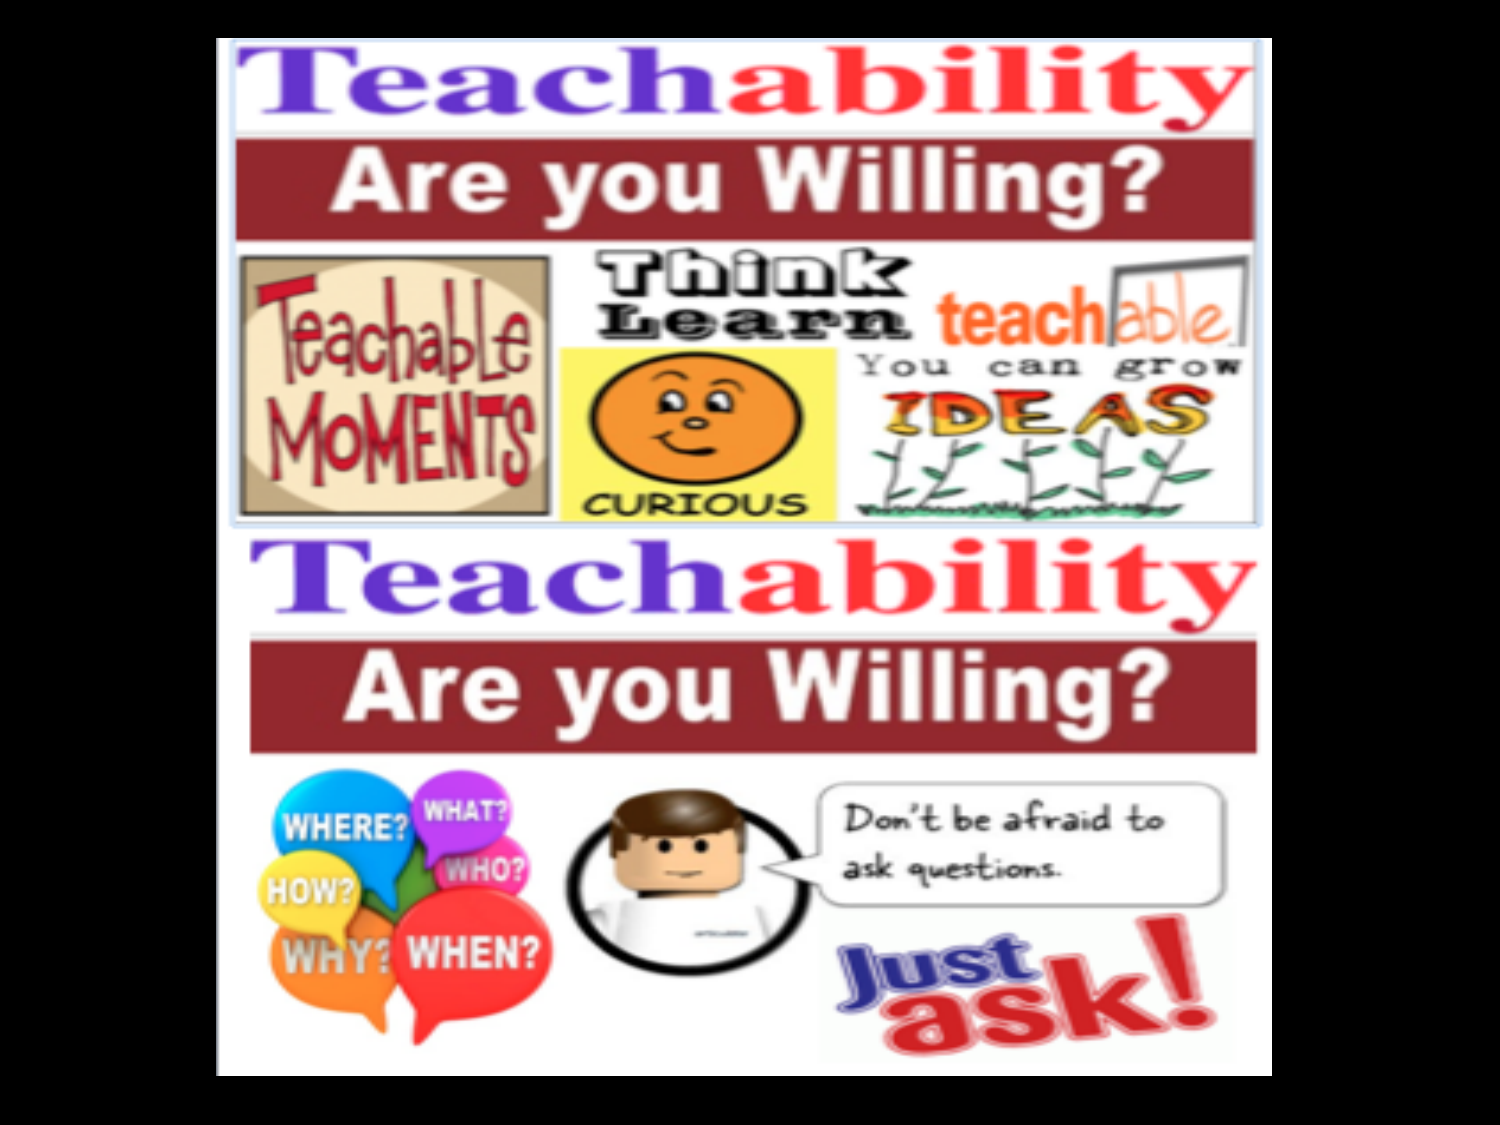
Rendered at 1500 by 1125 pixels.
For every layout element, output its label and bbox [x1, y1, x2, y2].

picture [216, 38, 1272, 1076]
